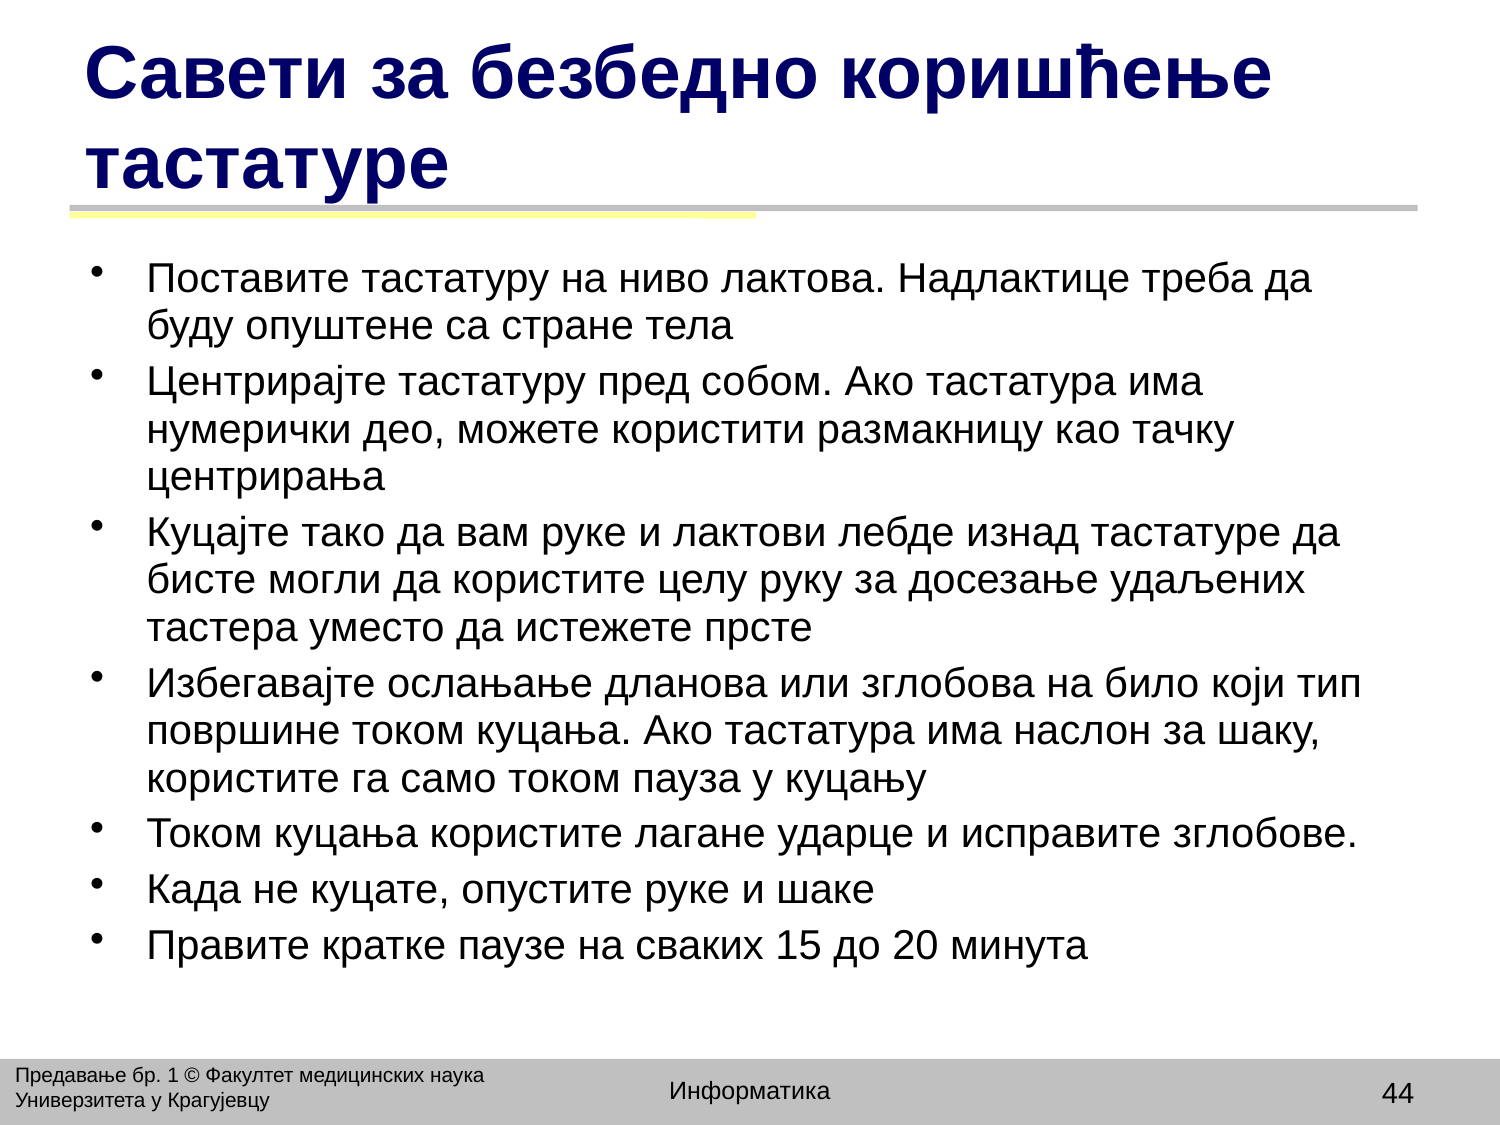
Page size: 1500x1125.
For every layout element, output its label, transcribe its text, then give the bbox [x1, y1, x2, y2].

slide_number 44 [1079, 1066, 1430, 1125]
title Савети за безбедно коришћење тастатуре [69, 19, 1426, 208]
list Поставите тастатуру на ниво лактова. Надлактице треба да буду опуштене са стране тела Центрирајте тастатуру пред собом. Ако тастатура има нумерички део, можете користити размакницу као тачку центрирања Куцајте тако да вам руке и лактови лебде изнад тастатуре да бисте могли да користите целу руку за досезање удаљених тастера уместо да истежете прсте Избегавајте ослањање дланова или зглобова на било који тип површине током куцања. Ако тастатура има наслон за шаку, користите га само током пауза у куцању Током куцања користите лагане ударце и исправите зглобове. Када не куцате, опустите руке и шаке Правите кратке паузе на сваких 15 до 20 минута [74, 246, 1426, 1023]
slide_number Предавање бр. 1 © Факултет медицинских наука Универзитета у Крагујевцу [0, 1053, 599, 1108]
footer Информатика [512, 1066, 988, 1125]
